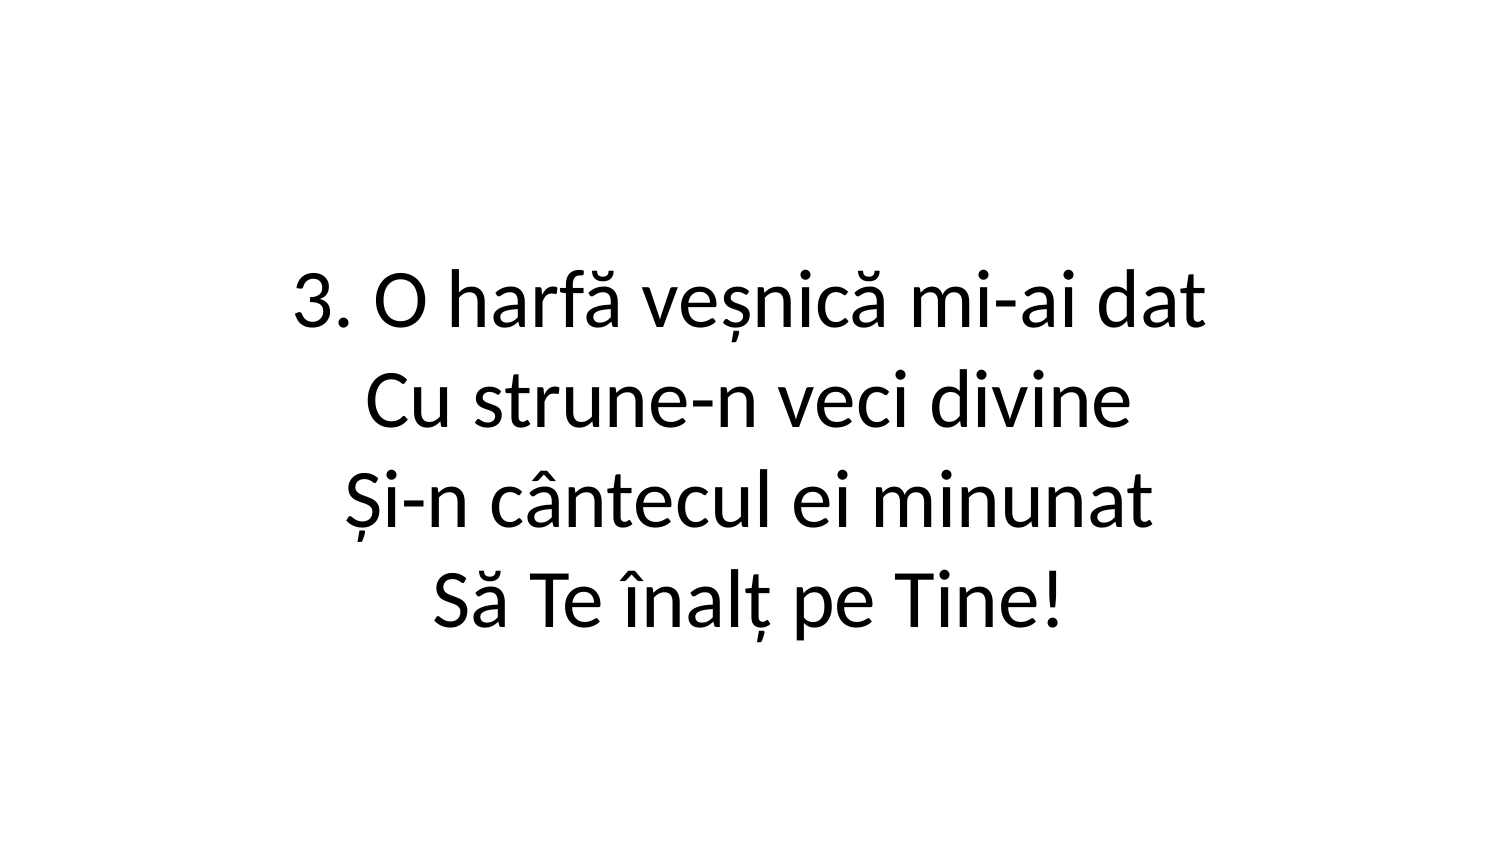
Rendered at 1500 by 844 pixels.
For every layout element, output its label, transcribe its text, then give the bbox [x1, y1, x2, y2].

text_box 3. O harfă veșnică mi-ai dat Cu strune-n veci divine Și-n cântecul ei minunat Să Te înalț pe Tine! [276, 192, 1224, 652]
